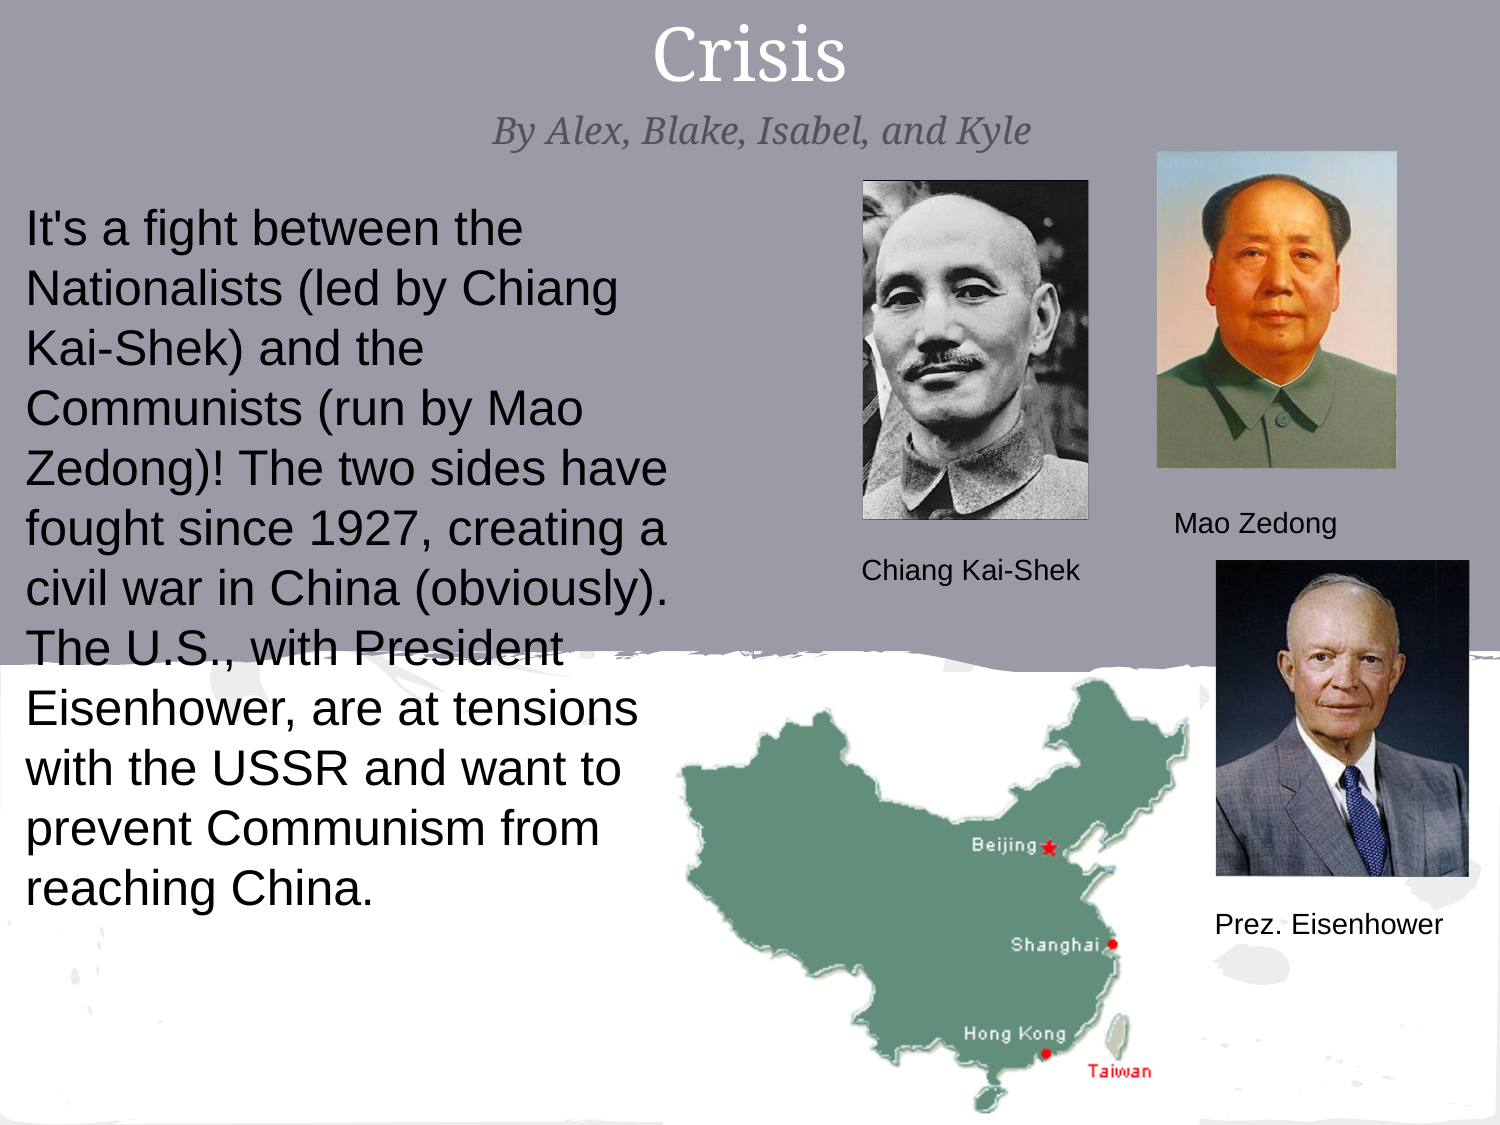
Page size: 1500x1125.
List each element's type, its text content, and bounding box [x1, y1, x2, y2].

subtitle By Alex, Blake, Isabel, and Kyle [325, 112, 1175, 672]
text_box [663, 672, 1200, 1125]
text_box [1215, 560, 1470, 877]
text_box [1156, 151, 1397, 469]
text_box [862, 180, 1089, 520]
text_box It's a fight between the Nationalists (led by Chiang Kai-Shek) and the Communists (run by Mao Zedong)! The two sides have fought since 1927, creating a civil war in China (obviously). The U.S., with President Eisenhower, are at tensions with the USSR and want to prevent Communism from reaching China. [10, 180, 688, 931]
text_box Prez. Eisenhower [1200, 890, 1486, 956]
text_box Mao Zedong [1158, 489, 1397, 555]
text_box Chiang Kai-Shek [846, 536, 1105, 602]
title Chinese Revolution and Taiwan Crisis [56, 0, 1444, 112]
